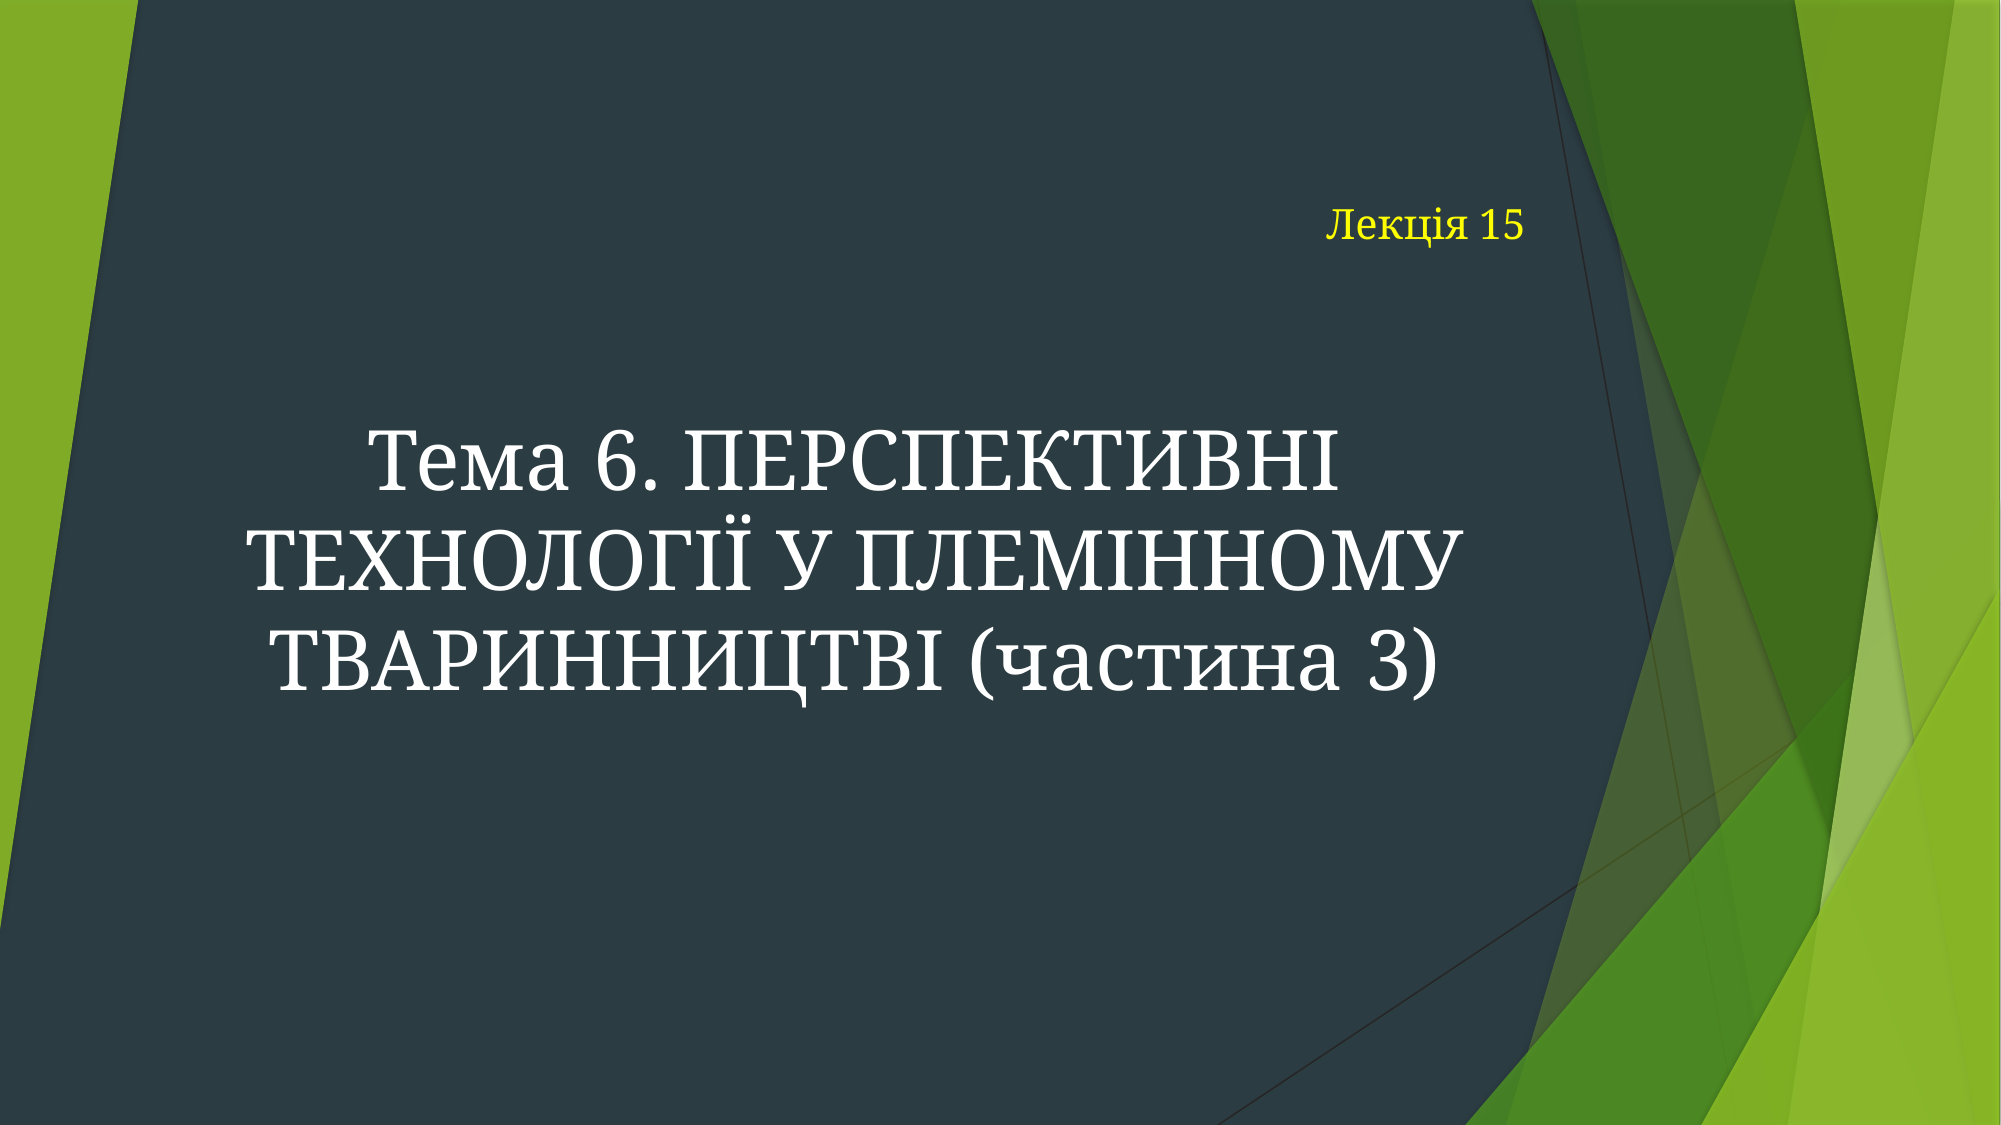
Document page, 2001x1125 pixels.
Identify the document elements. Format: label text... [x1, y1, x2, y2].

subtitle Тема 6. ПЕРСПЕКТИВНІ ТЕХНОЛОГІЇ У ПЛЕМІННОМУ ТВАРИННИЦТВІ (частина 3) [217, 314, 1492, 800]
title Лекція 15 [1090, 0, 1541, 255]
